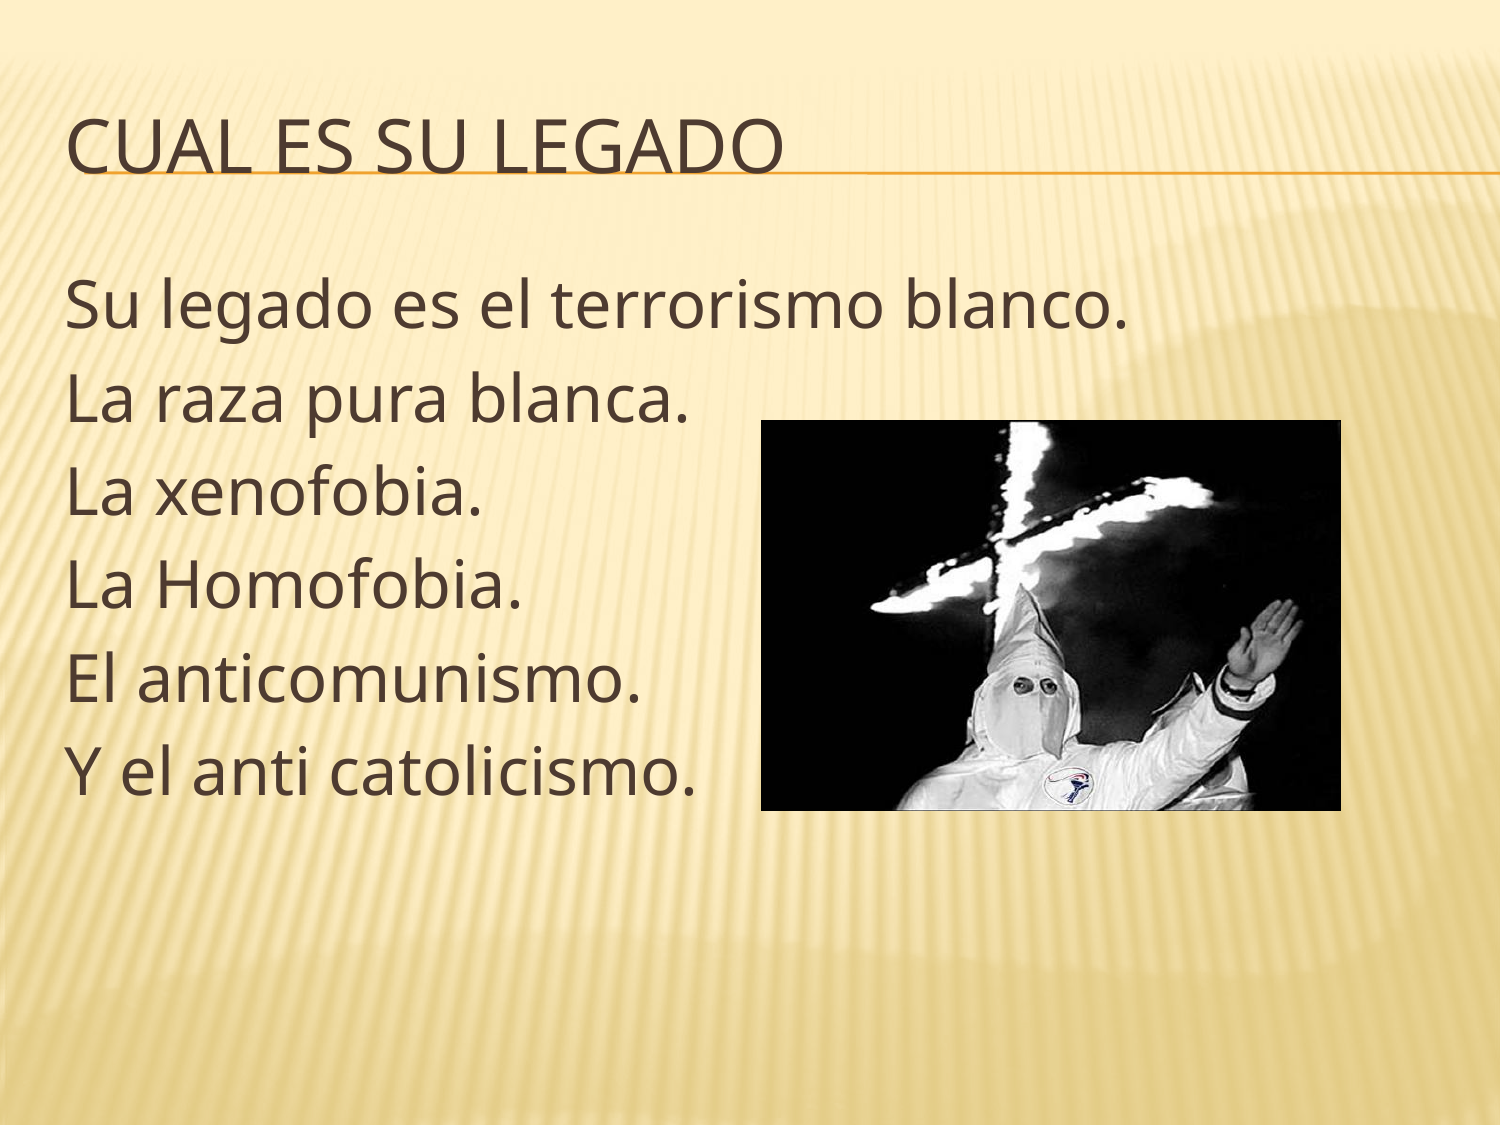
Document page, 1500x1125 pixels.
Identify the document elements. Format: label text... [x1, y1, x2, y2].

picture [761, 420, 1341, 811]
title Cual es su Legado [50, 75, 1475, 213]
list Su legado es el terrorismo blanco. La raza pura blanca. La xenofobia. La Homofobia. El anticomunismo. Y el anti catolicismo. [50, 254, 1475, 998]
